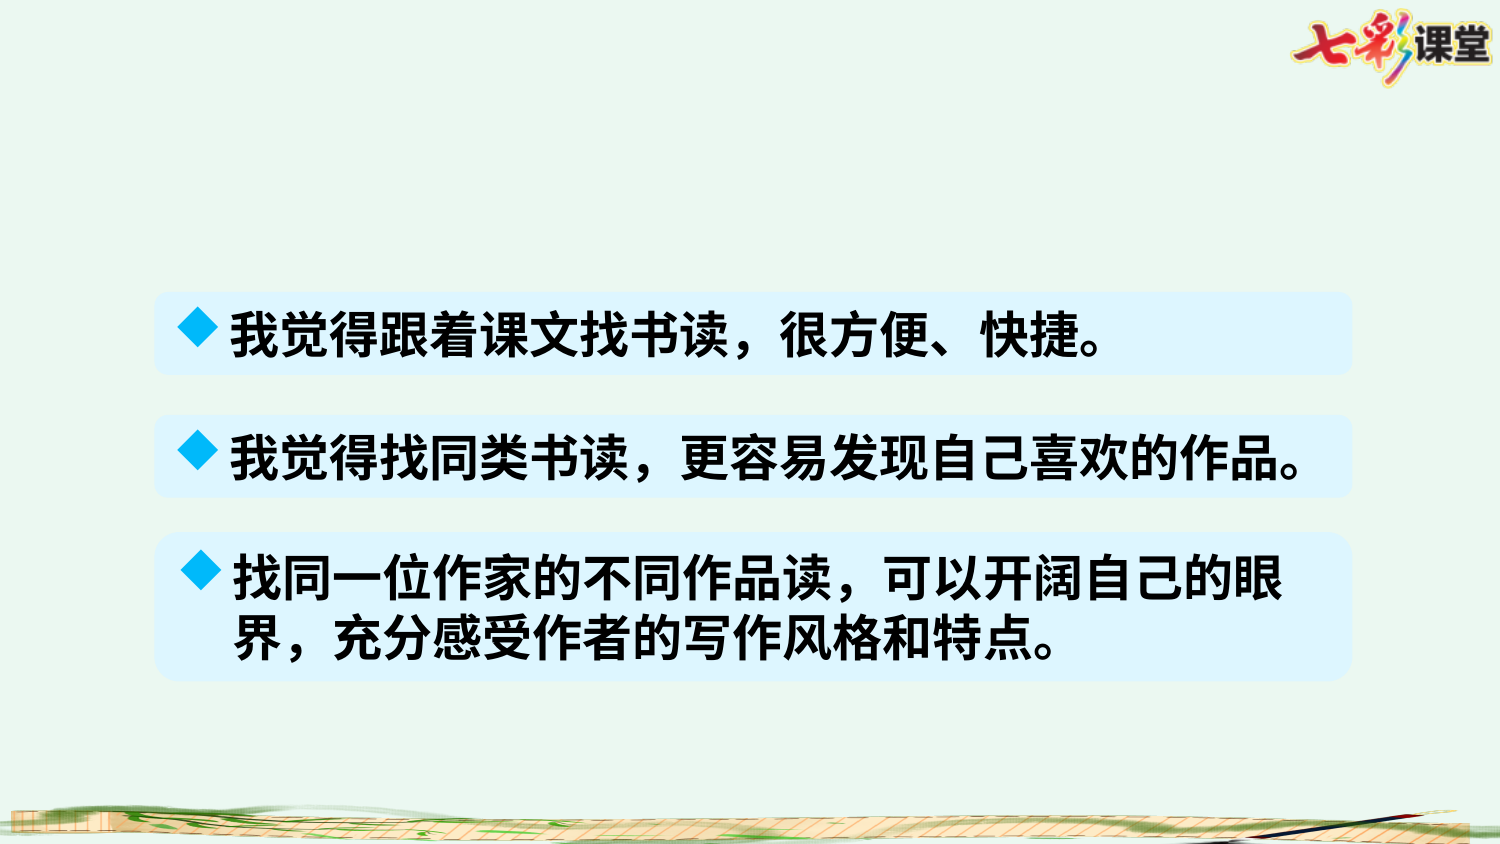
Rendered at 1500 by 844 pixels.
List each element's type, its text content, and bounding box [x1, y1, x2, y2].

picture [0, 732, 1500, 844]
text_box 我觉得跟着课文找书读，很方便、快捷。 [152, 289, 1355, 377]
text_box 找同一位作家的不同作品读，可以开阔自己的眼界，充分感受作者的写作风格和特点。 [152, 529, 1355, 684]
text_box 我觉得找同类书读，更容易发现自己喜欢的作品。 [152, 412, 1355, 500]
picture [1289, 8, 1495, 89]
